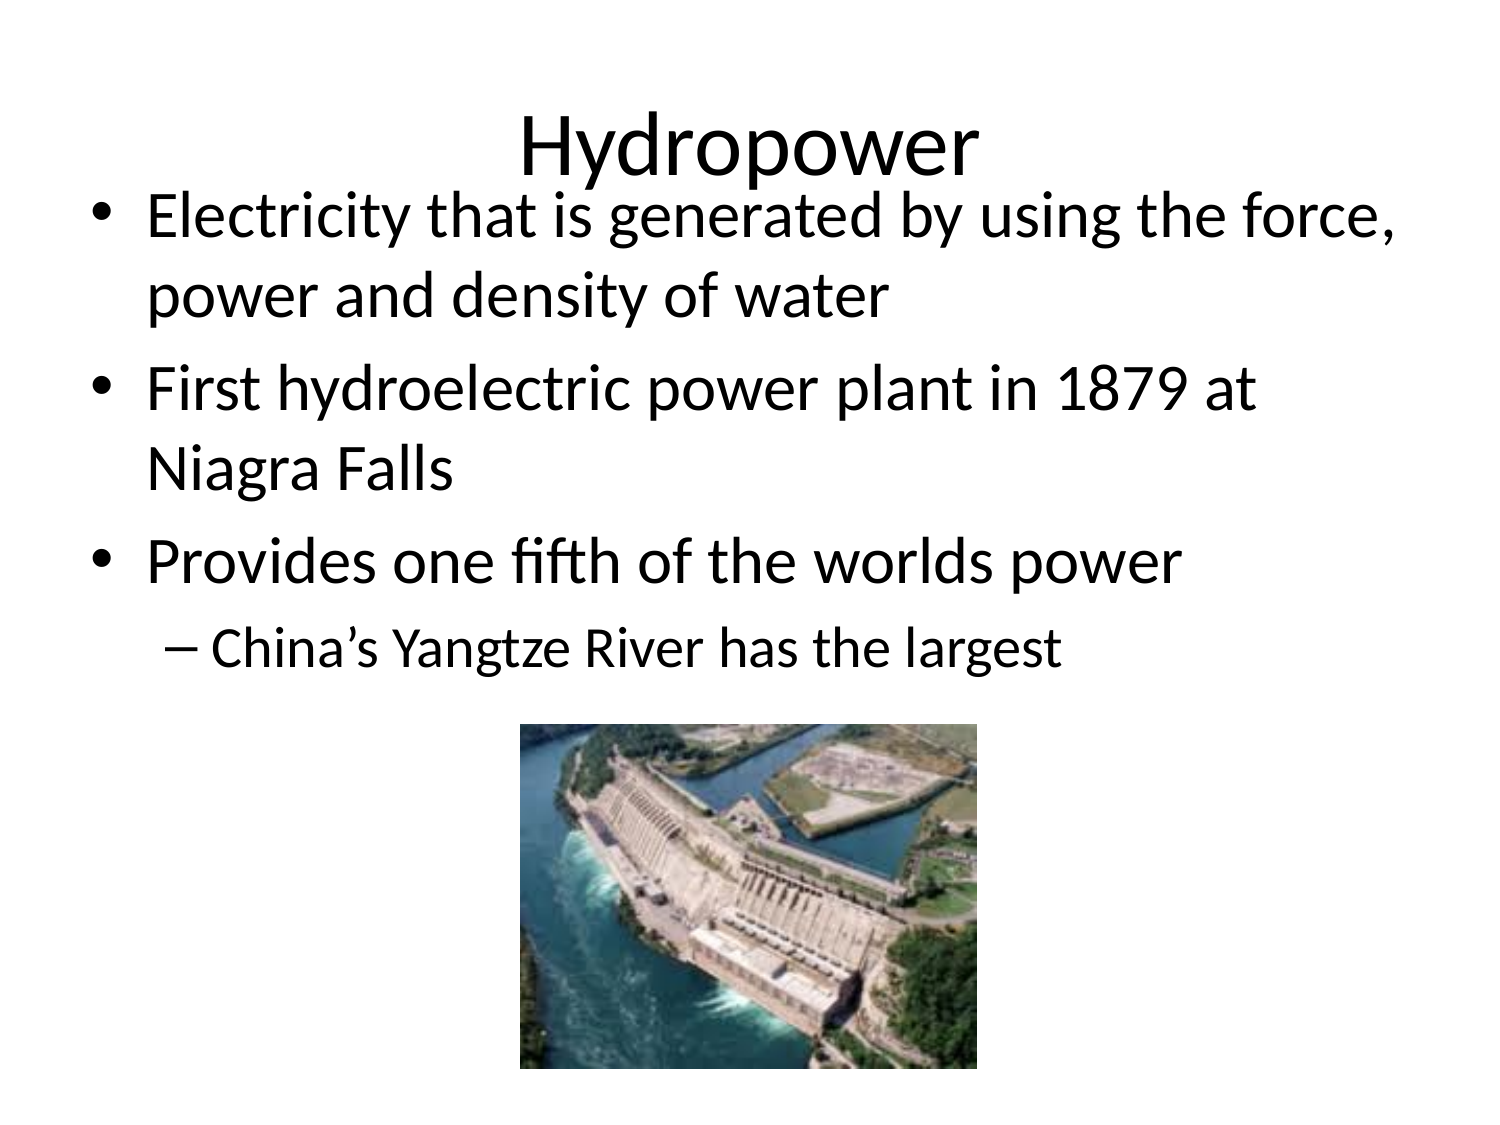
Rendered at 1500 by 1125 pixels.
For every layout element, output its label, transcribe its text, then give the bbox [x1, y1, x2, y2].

picture [519, 724, 977, 1069]
title Hydropower [75, 45, 1425, 163]
list Electricity that is generated by using the force, power and density of water First hydroelectric power plant in 1879 at Niagra Falls Provides one fifth of the worlds power China’s Yangtze River has the largest [75, 163, 1425, 725]
